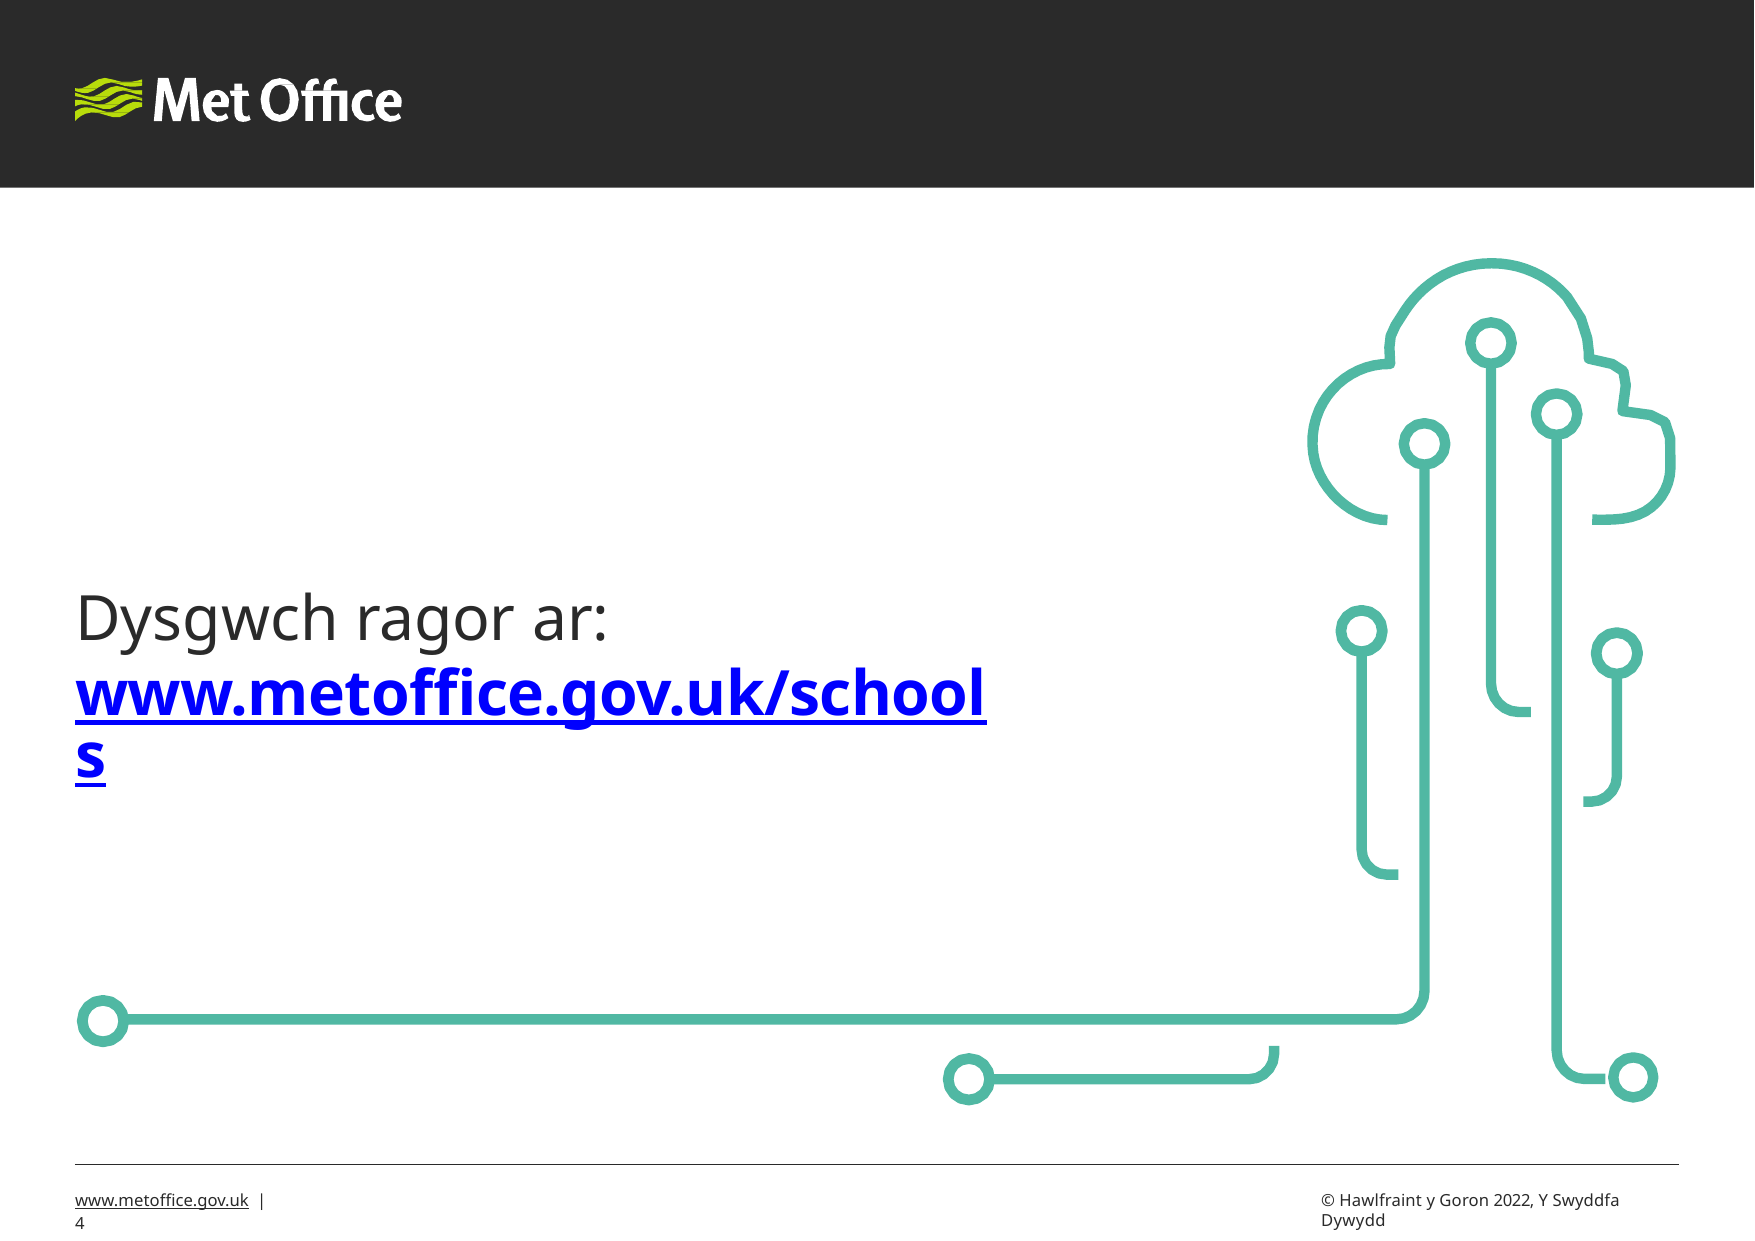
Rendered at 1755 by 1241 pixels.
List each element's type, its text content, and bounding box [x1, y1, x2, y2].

footer © Hawlfraint y Goron 2022, Y Swyddfa Dywydd [1319, 1187, 1682, 1241]
text_box Dysgwch ragor ar: www.metoffice.gov.uk/schools [72, 575, 992, 738]
text_box www.metoffice.gov.uk | 2 [72, 1187, 284, 1236]
